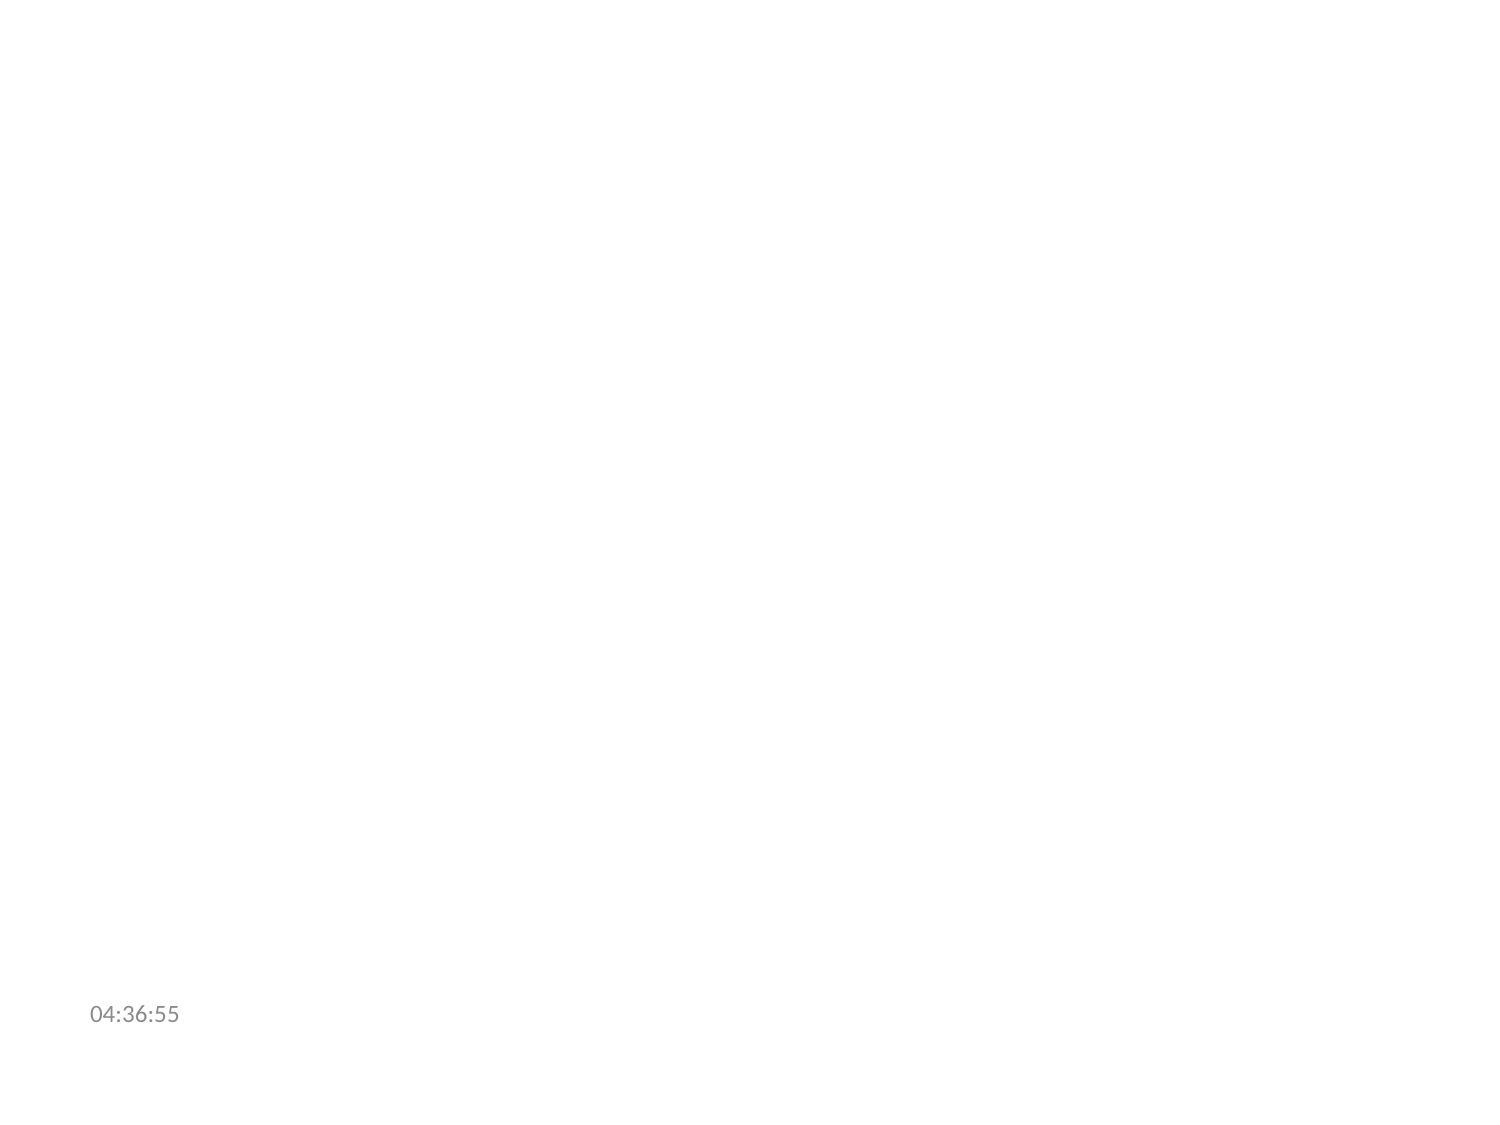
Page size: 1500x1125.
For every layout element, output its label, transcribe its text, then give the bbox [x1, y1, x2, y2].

text_box 15:35:09 [75, 982, 425, 1043]
